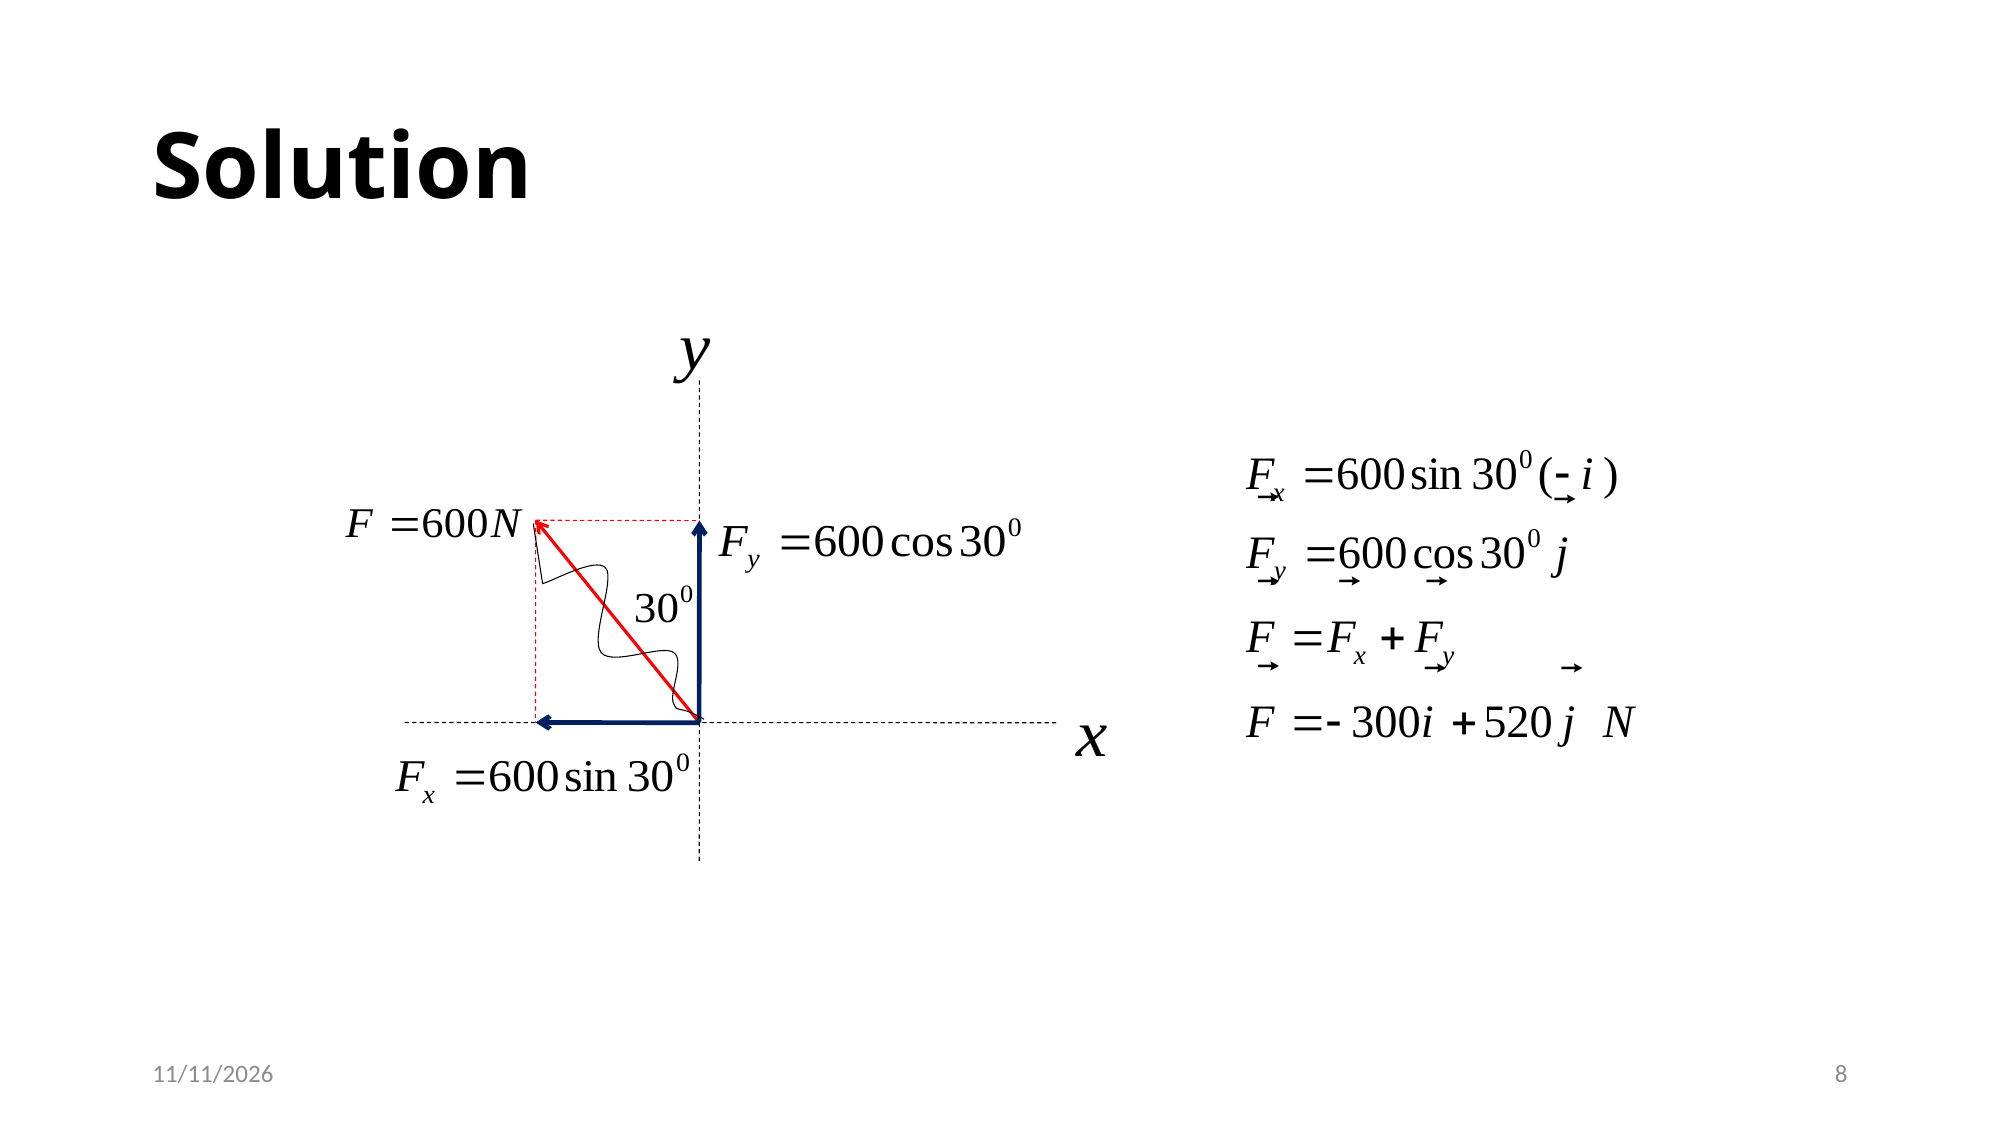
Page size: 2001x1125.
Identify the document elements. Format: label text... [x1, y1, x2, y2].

slide_number 8 [1412, 1042, 1863, 1103]
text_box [337, 324, 1122, 863]
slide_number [137, 1042, 588, 1103]
title Solution [137, 59, 1863, 278]
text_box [1237, 437, 1648, 756]
